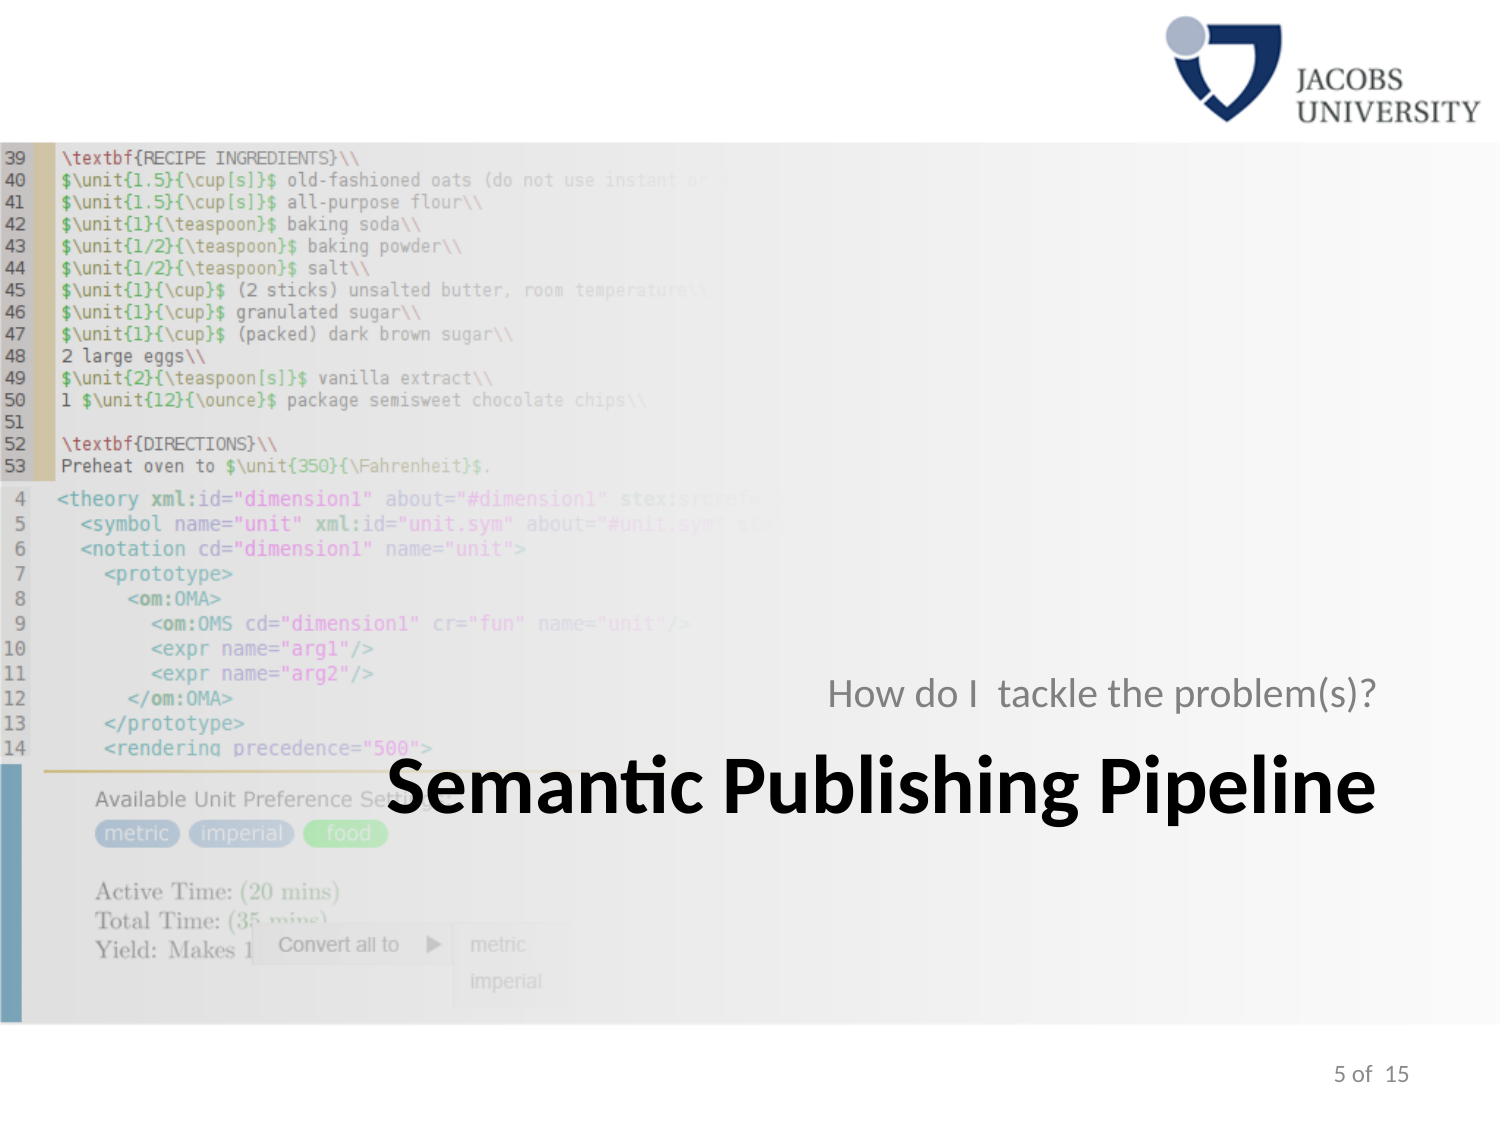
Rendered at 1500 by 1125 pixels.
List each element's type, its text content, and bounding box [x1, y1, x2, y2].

picture [0, 0, 1500, 1125]
list How do I tackle the problem(s)? [118, 476, 1394, 723]
title Semantic Publishing Pipeline [118, 723, 1394, 947]
slide_number 5 of 15 [1074, 1042, 1425, 1103]
